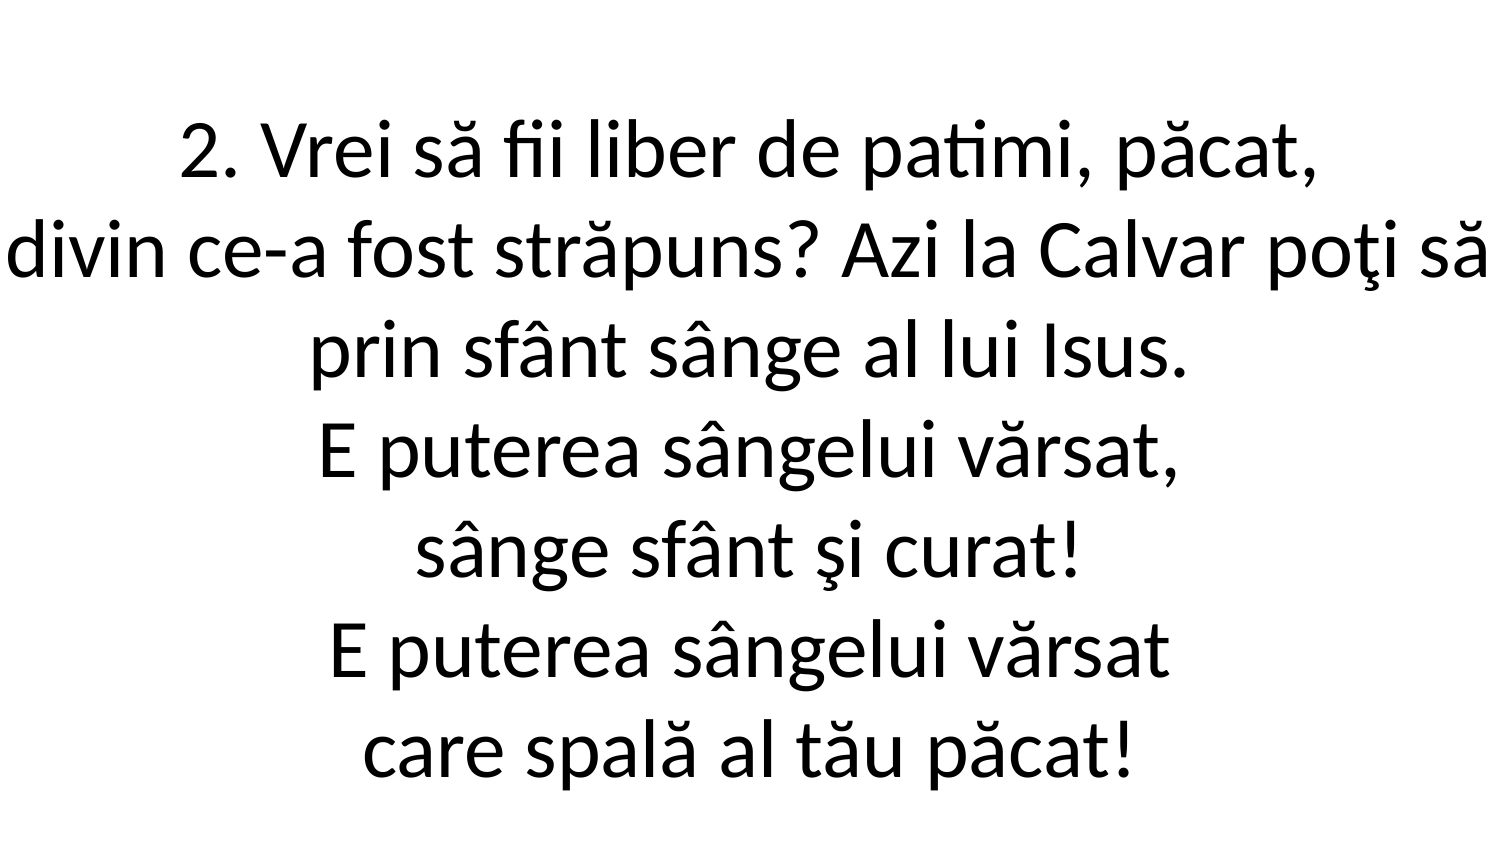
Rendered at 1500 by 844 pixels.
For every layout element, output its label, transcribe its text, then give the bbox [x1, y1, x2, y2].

text_box 2. Vrei să fii liber de patimi, păcat, prin Mielul divin ce-a fost străpuns? Azi la Calvar poţi să fii vindecat prin sfânt sânge al lui Isus. E puterea sângelui vărsat, sânge sfânt şi curat! E puterea sângelui vărsat care spală al tău păcat! [0, 42, 1500, 802]
